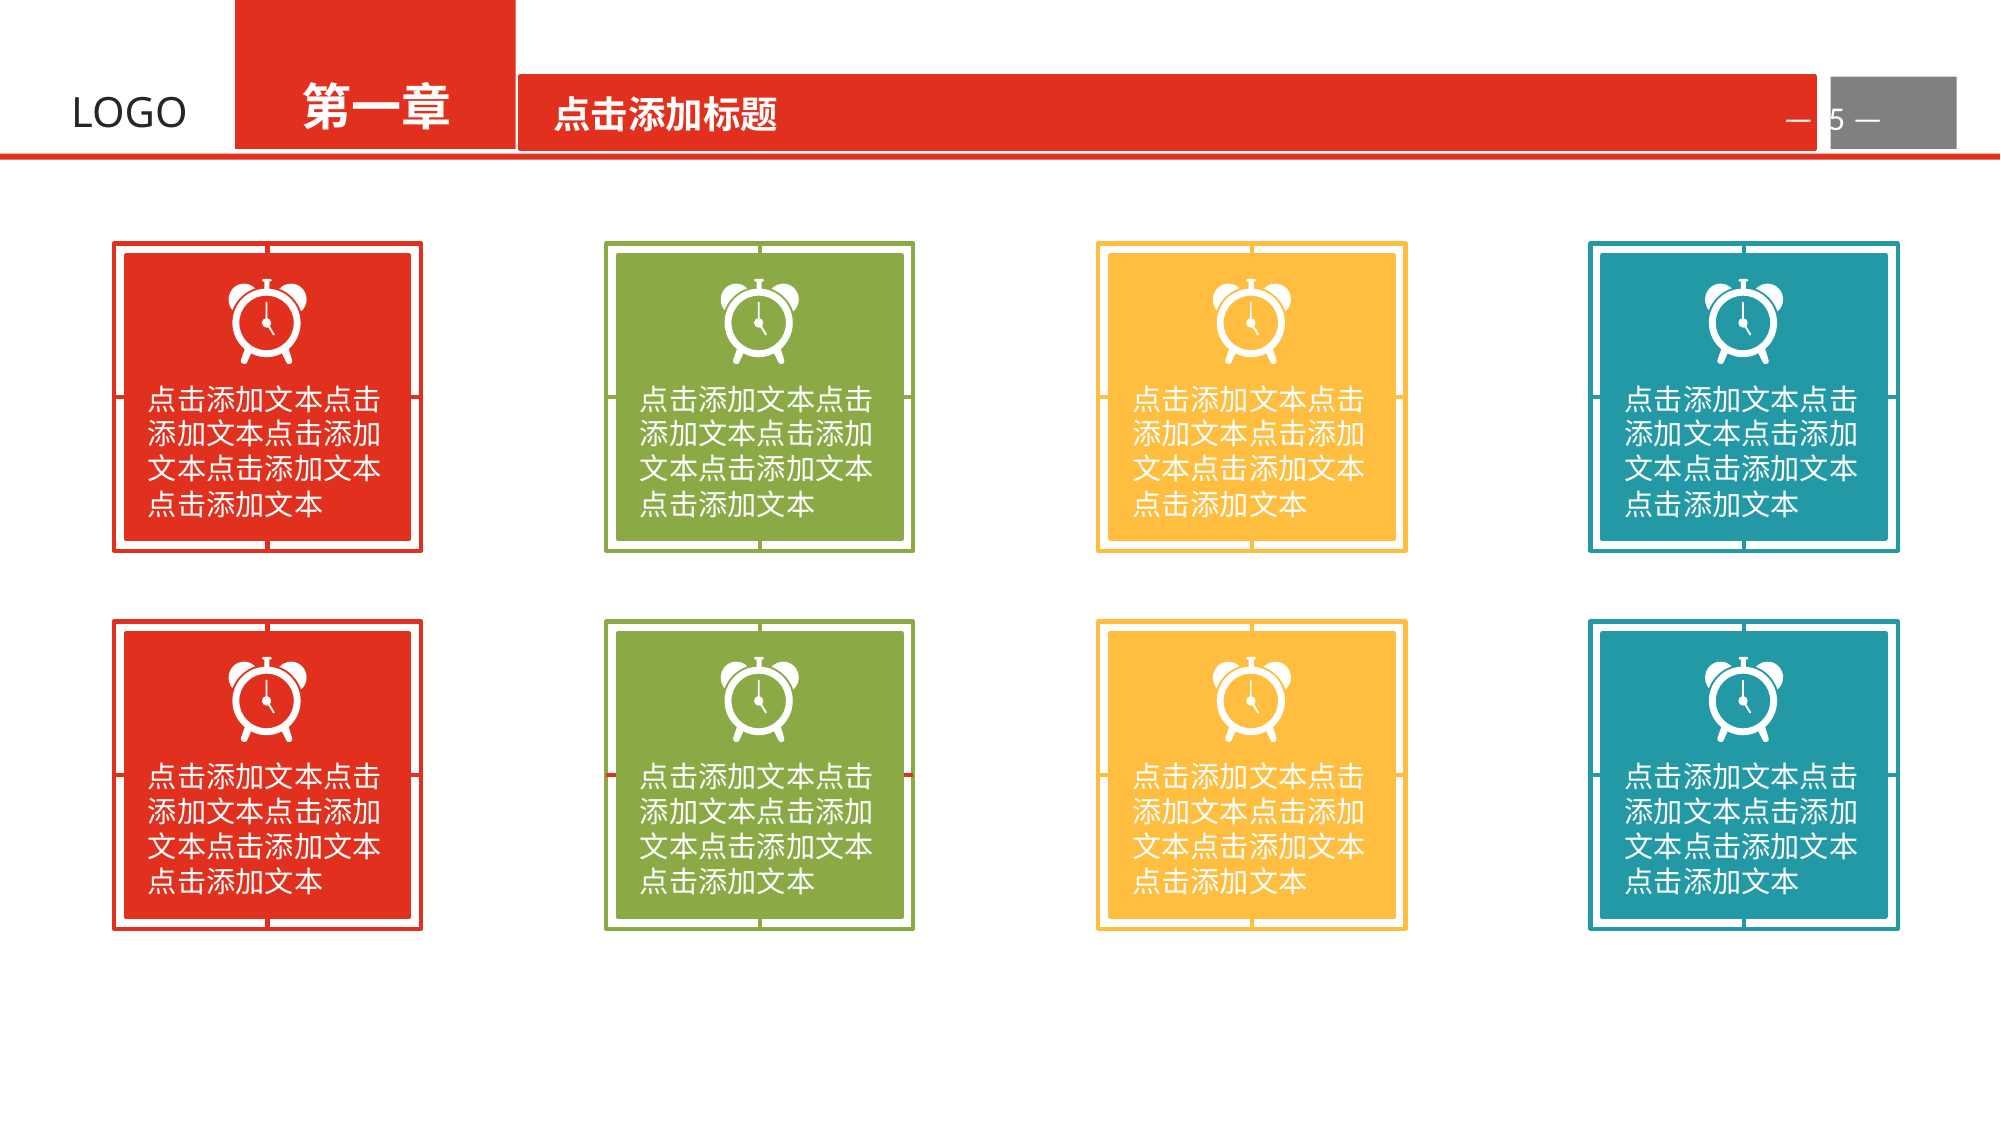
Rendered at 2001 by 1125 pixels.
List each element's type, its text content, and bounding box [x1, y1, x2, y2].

text_box LOGO [19, 78, 203, 143]
text_box [233, 0, 518, 151]
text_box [605, 243, 914, 551]
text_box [605, 621, 914, 929]
text_box [0, 152, 2000, 162]
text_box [1590, 621, 1898, 929]
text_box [1590, 243, 1898, 551]
text_box — 5 — [1768, 89, 2000, 145]
text_box 点击添加标题 [538, 83, 811, 144]
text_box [1098, 243, 1406, 551]
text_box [1098, 621, 1406, 929]
text_box 第一章 [270, 68, 483, 143]
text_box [113, 243, 422, 551]
text_box [1829, 74, 1959, 89]
text_box [1829, 145, 1959, 151]
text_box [113, 621, 422, 929]
text_box [518, 74, 1817, 151]
